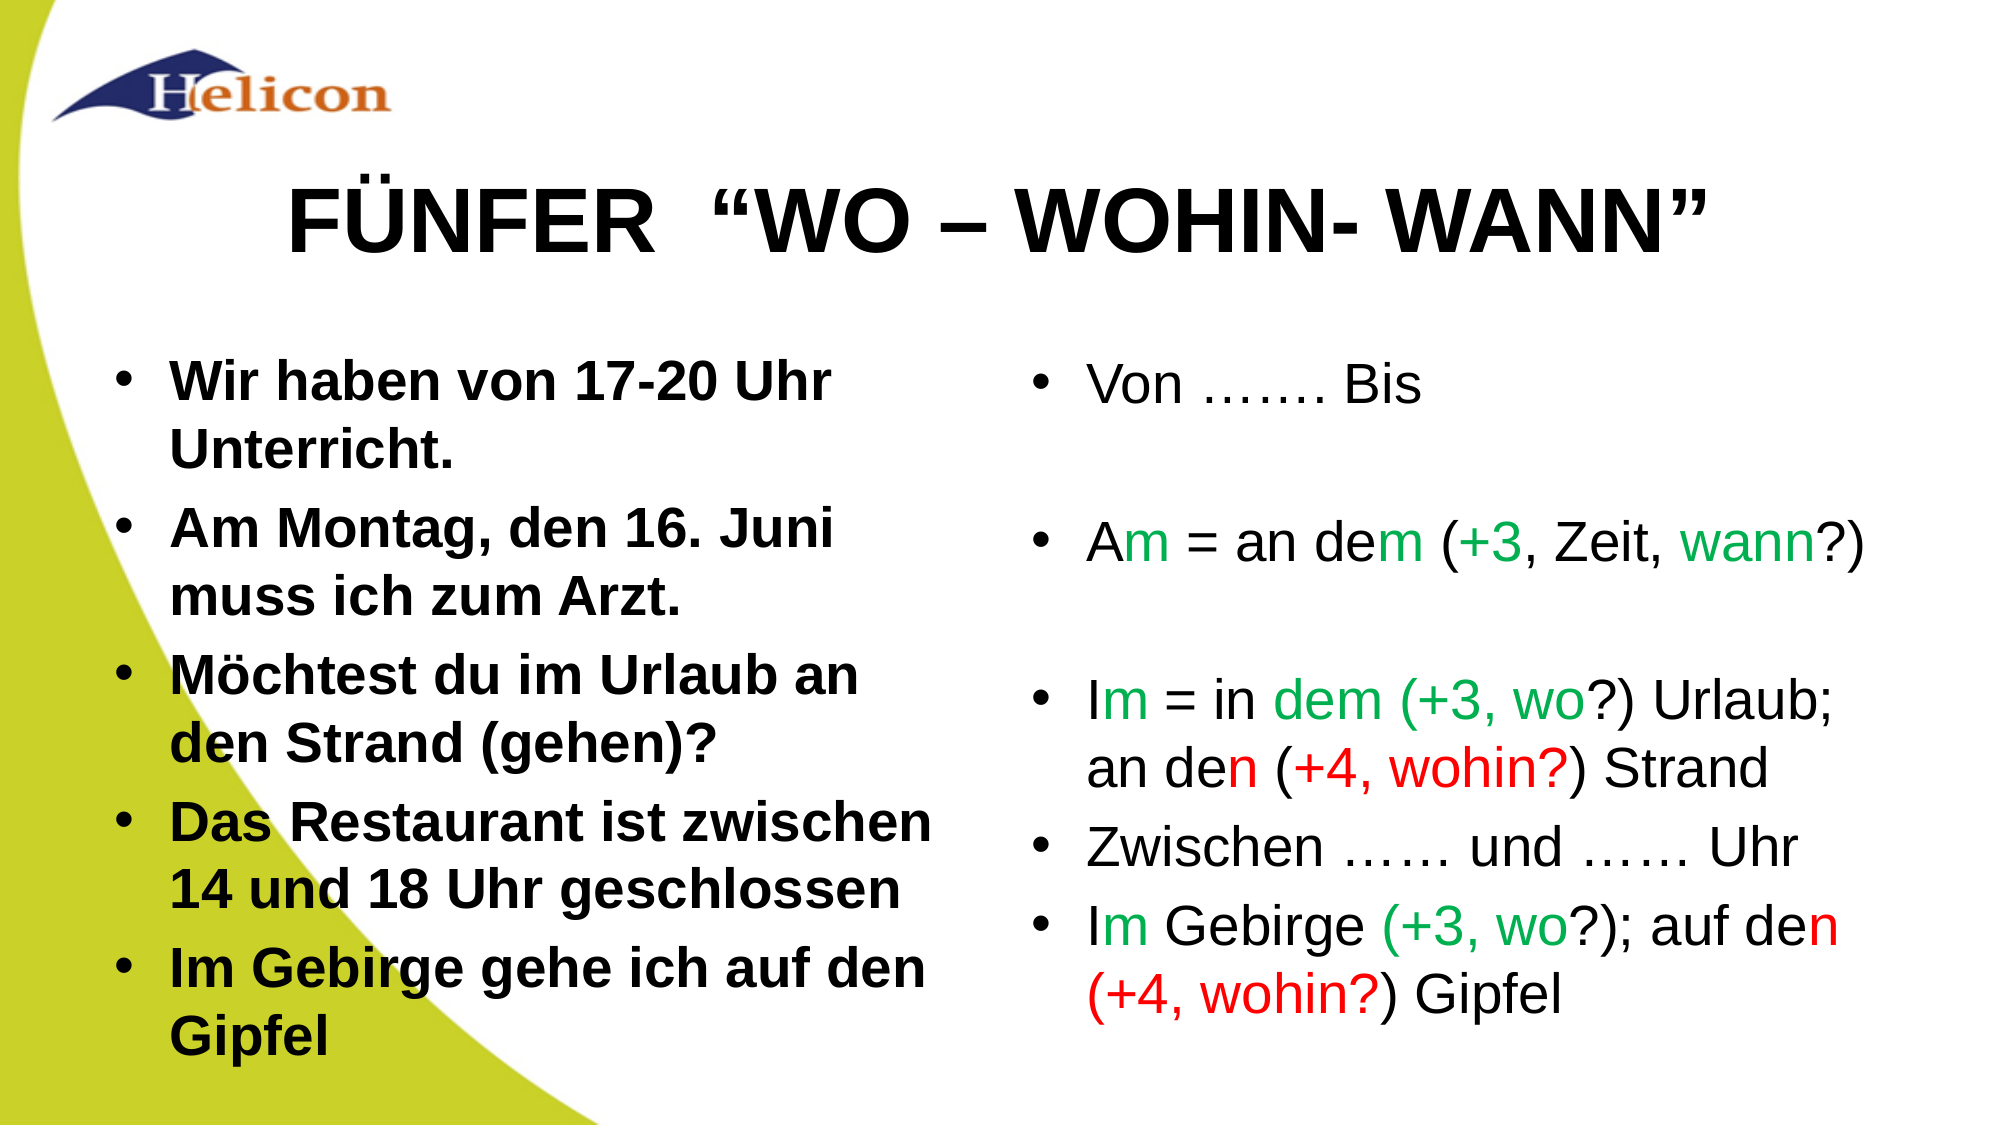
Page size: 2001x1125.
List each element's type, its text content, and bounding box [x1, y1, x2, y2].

list Von ……. Bis Am = an dem (+3, Zeit, wann?) Im = in dem (+3, wo?) Urlaub; an den (+4, wohin?) Strand Zwischen …… und …… Uhr Im Gebirge (+3, wo?); auf den (+4, wohin?) Gipfel [1016, 339, 1900, 1082]
title FÜNFER “WO – WOHIN- WANN” [99, 122, 1900, 310]
picture [0, 0, 2000, 1125]
list Wir haben von 17-20 Uhr Unterricht. Am Montag, den 16. Juni muss ich zum Arzt. Möchtest du im Urlaub an den Strand (gehen)? Das Restaurant ist zwischen 14 und 18 Uhr geschlossen Im Gebirge gehe ich auf den Gipfel [99, 336, 984, 1080]
